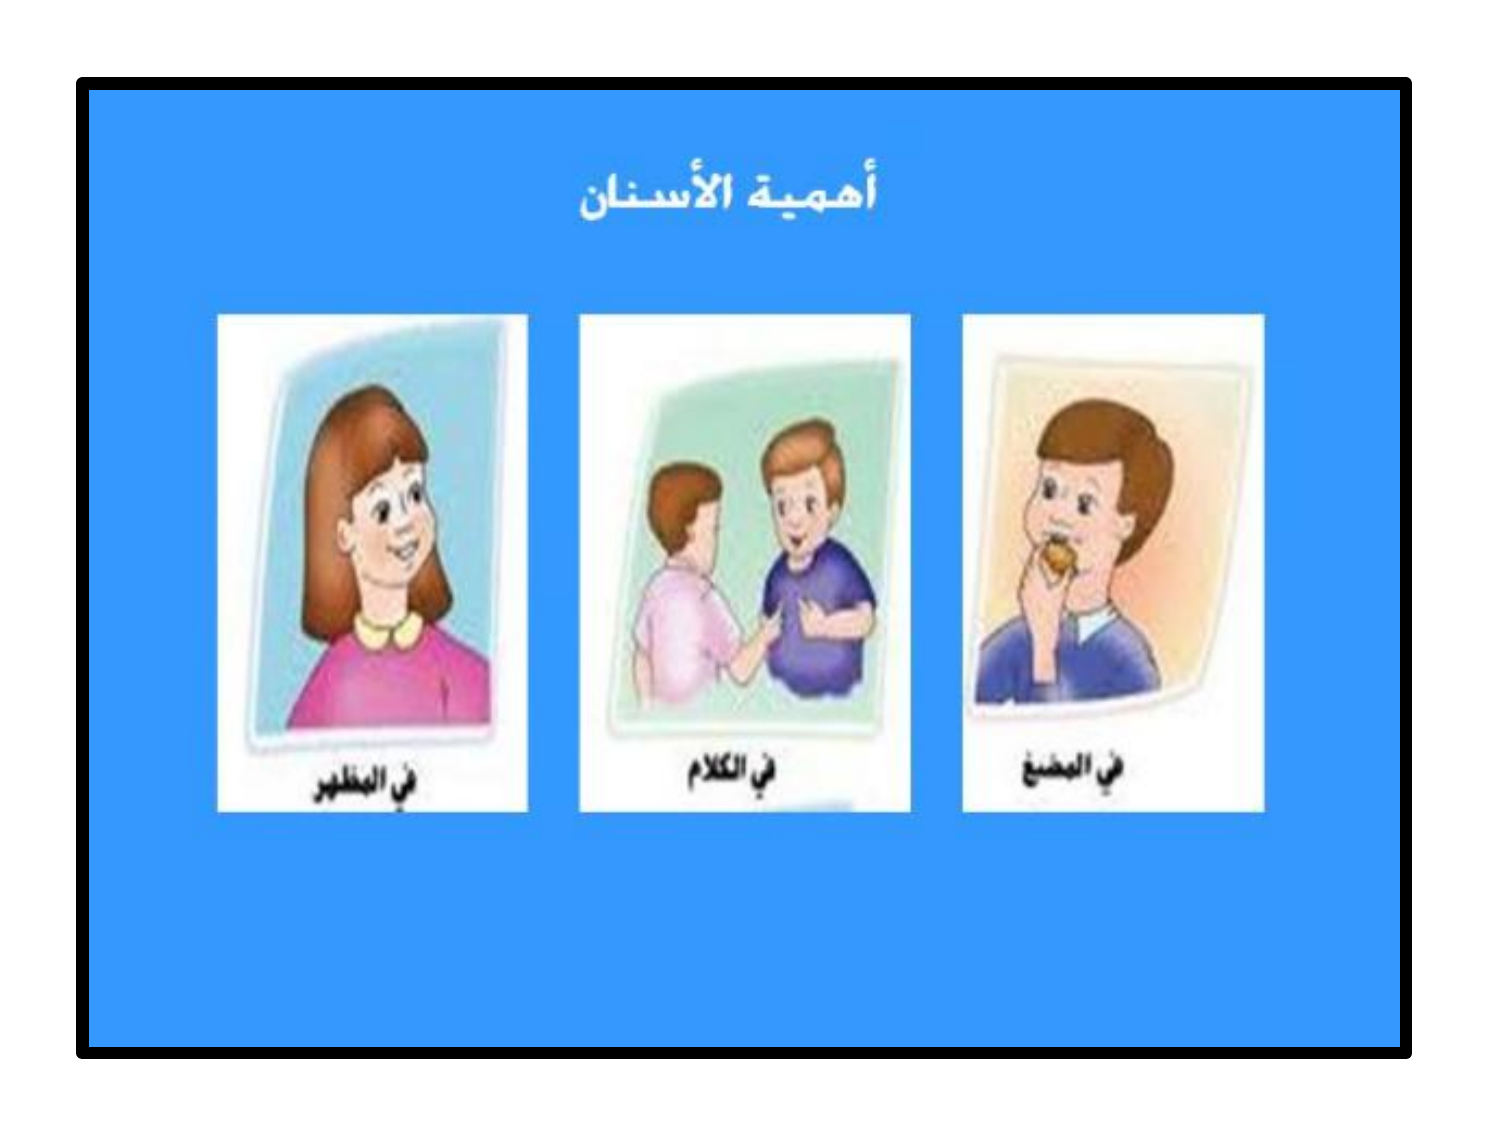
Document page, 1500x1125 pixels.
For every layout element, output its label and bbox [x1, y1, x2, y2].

picture [88, 89, 1400, 1047]
